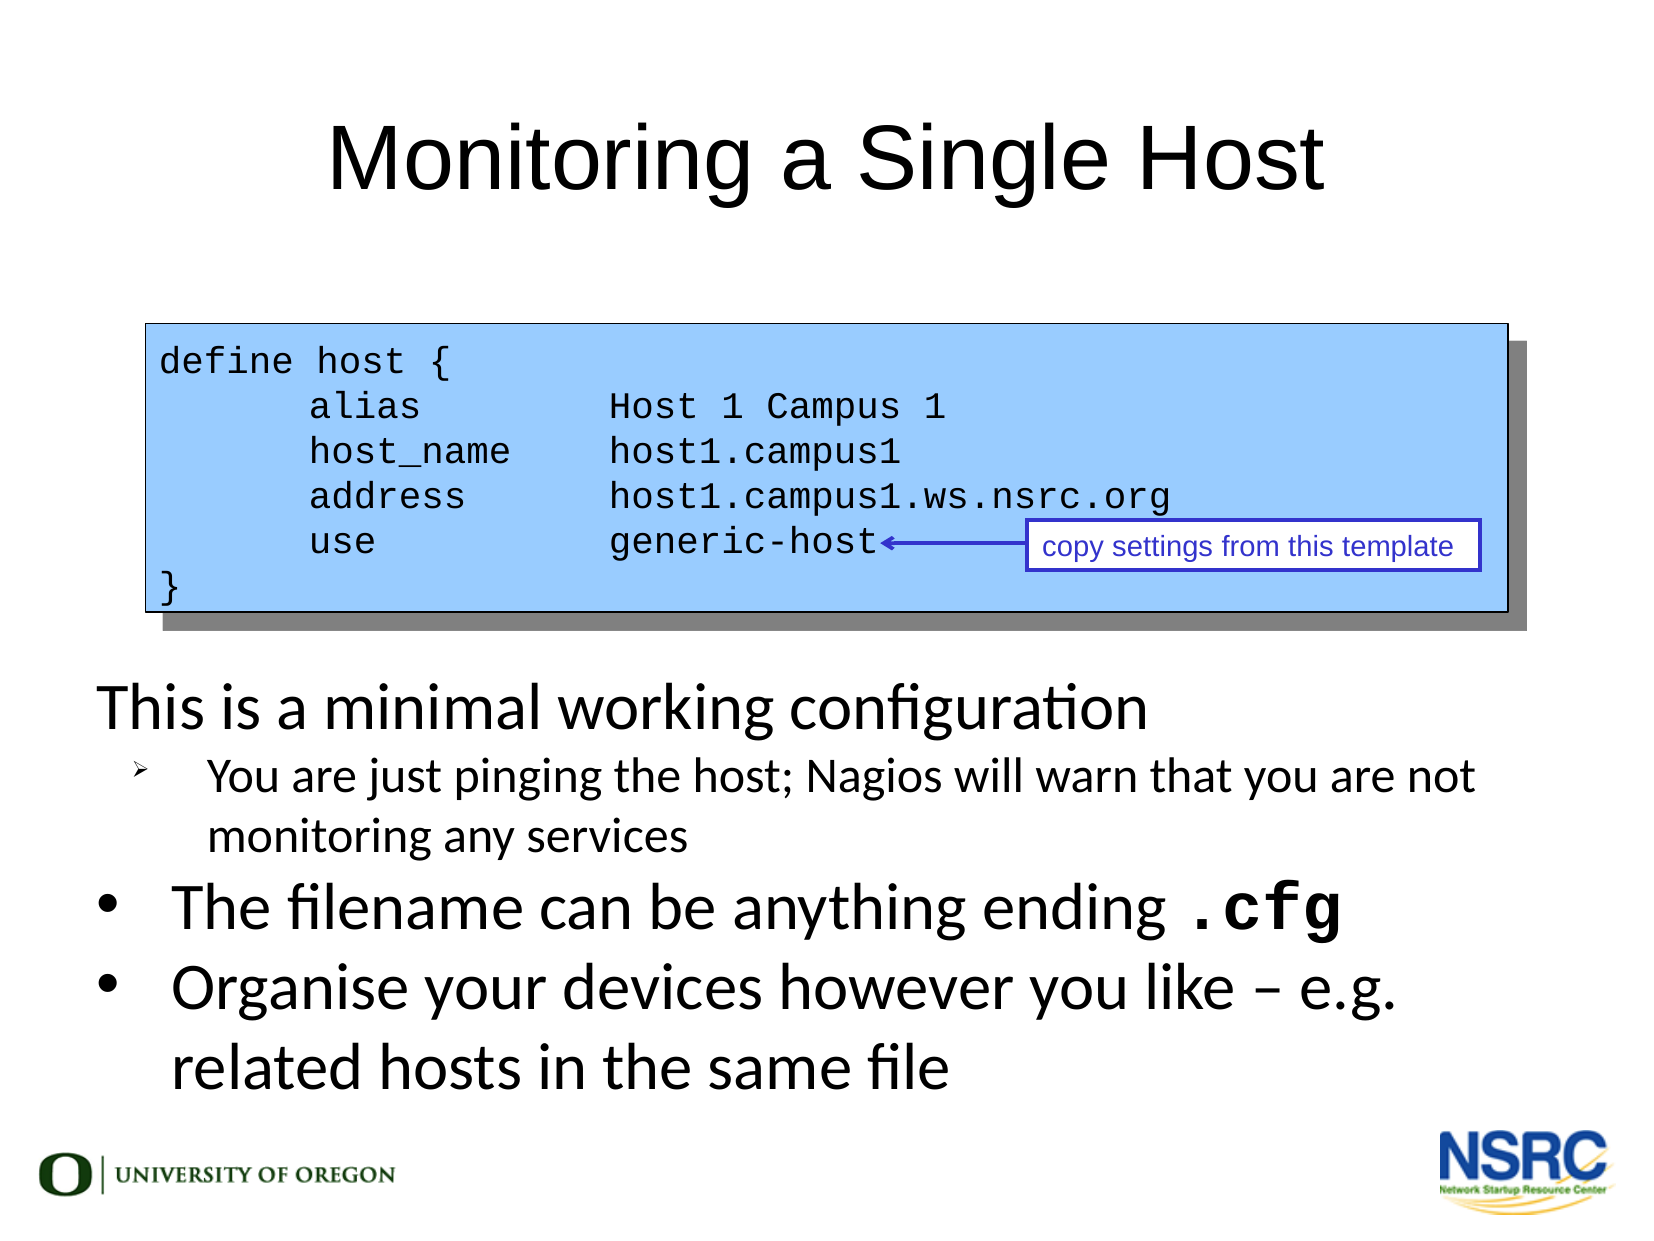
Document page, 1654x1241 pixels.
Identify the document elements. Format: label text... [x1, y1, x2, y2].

picture [1440, 1130, 1616, 1215]
picture [37, 1151, 397, 1198]
text_box copy settings from this template [1027, 519, 1481, 571]
text_box define host { alias Host 1 Campus 1 host_name host1.campus1 address host1.campus1.ws.nsrc.org use generic-host } [145, 323, 1509, 612]
text_box This is a minimal working configuration You are just pinging the host; Nagios will warn that you are not monitoring any services The filename can be anything ending .cfg Organise your devices however you like – e.g. related hosts in the same file [96, 647, 1604, 1144]
text_box Monitoring a Single Host [82, 49, 1571, 257]
